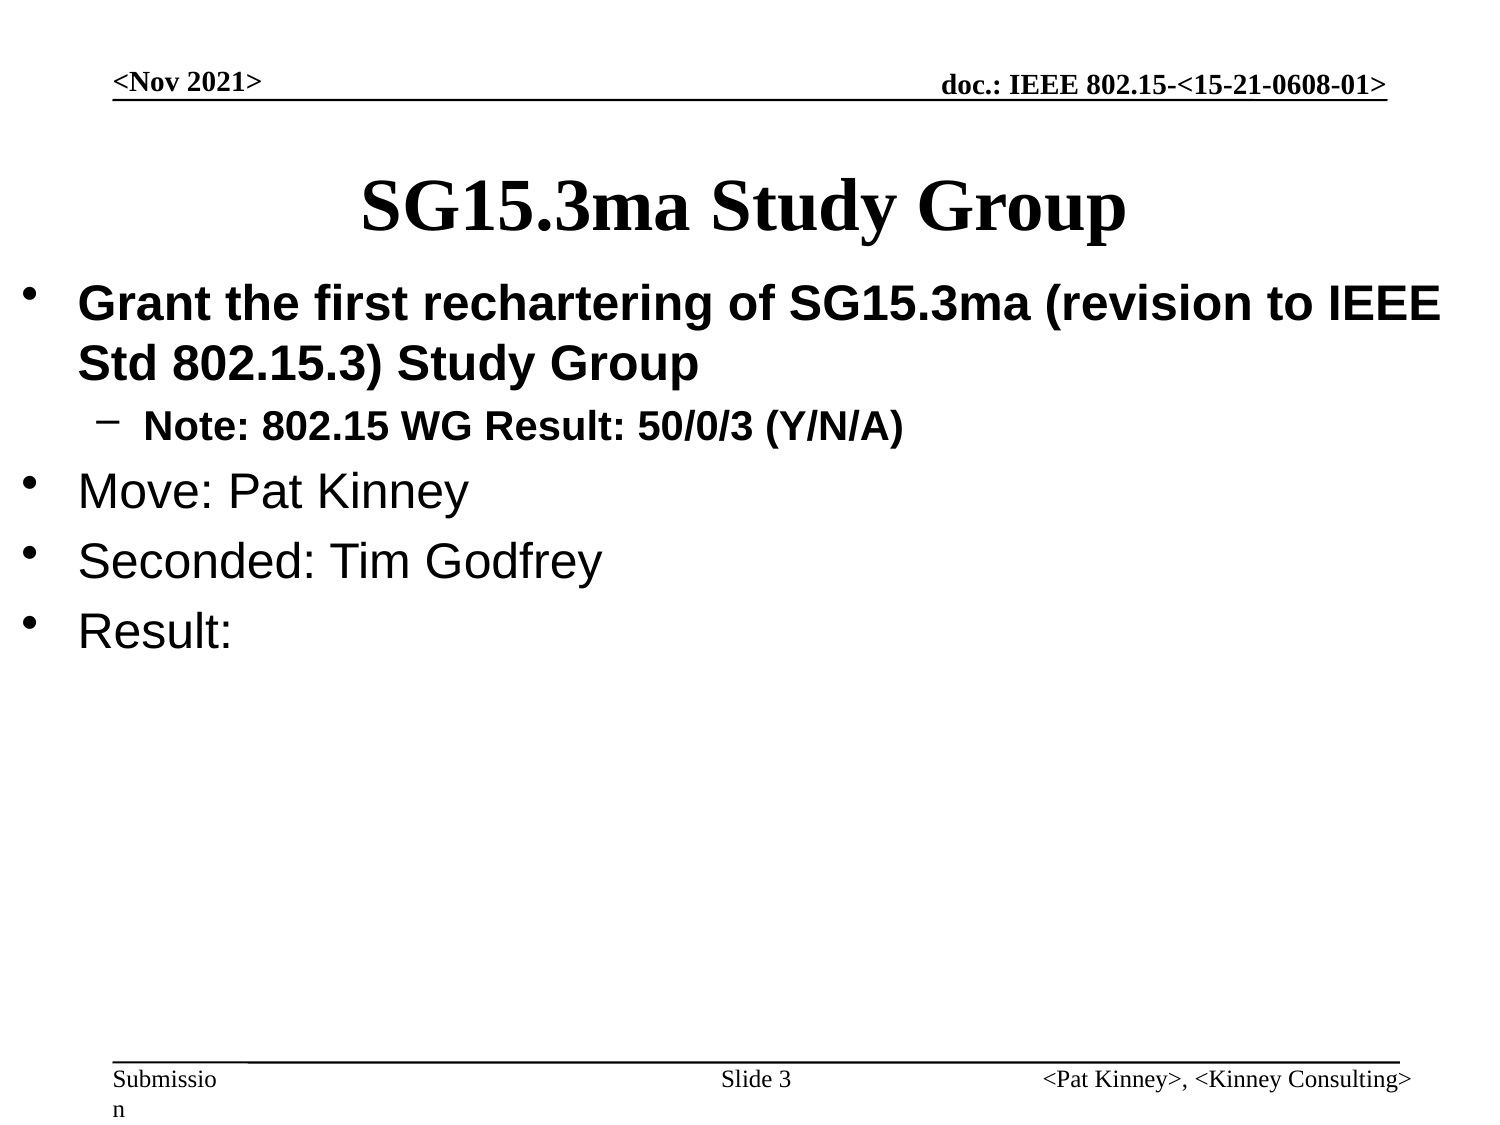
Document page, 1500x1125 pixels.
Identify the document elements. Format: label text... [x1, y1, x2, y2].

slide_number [112, 62, 375, 98]
text_box [955, 63, 986, 110]
list Grant the first rechartering of SG15.3ma (revision to IEEE Std 802.15.3) Study Group Note: 802.15 WG Result: 50/0/3 (Y/N/A) Move: Pat Kinney Seconded: Tim Godfrey Result: [6, 262, 1494, 938]
footer <Pat Kinney>, <Kinney Consulting> [900, 1062, 1413, 1093]
title SG15.3ma Study Group [106, 137, 1382, 262]
slide_number Slide 3 [712, 1062, 800, 1093]
